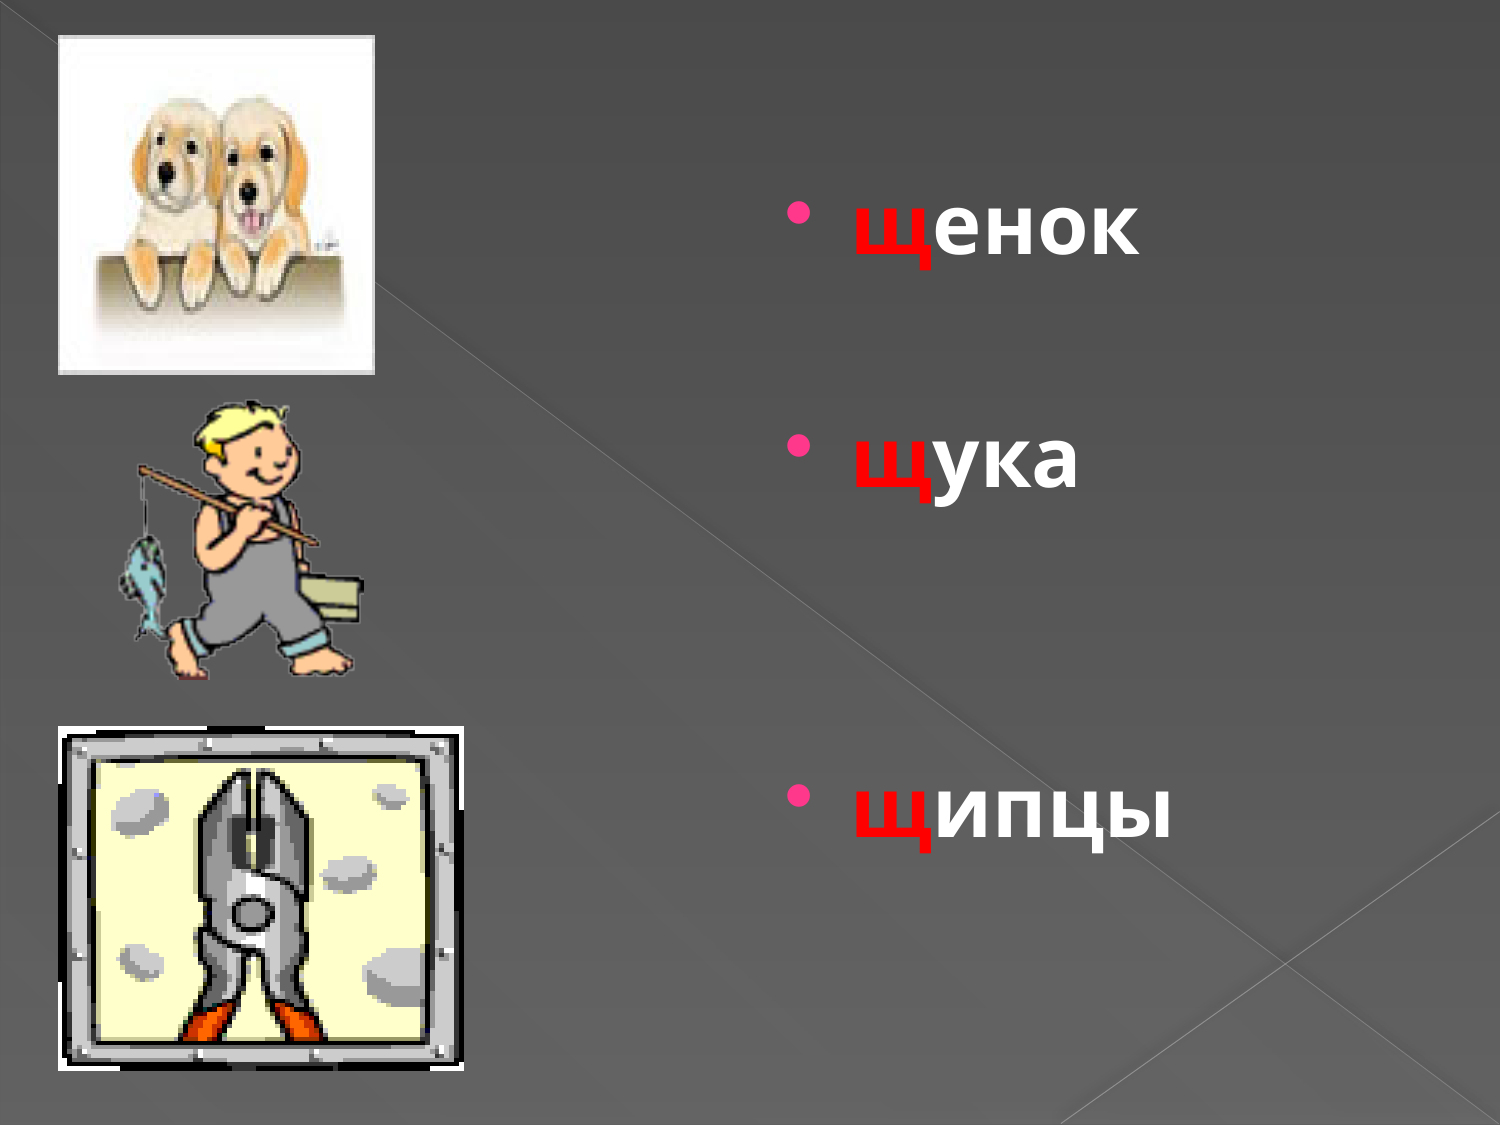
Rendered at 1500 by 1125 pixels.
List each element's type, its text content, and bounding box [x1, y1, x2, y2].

picture [105, 398, 364, 680]
list щенок щука щипцы [762, 46, 1425, 1025]
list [58, 34, 376, 376]
picture [58, 726, 465, 1071]
